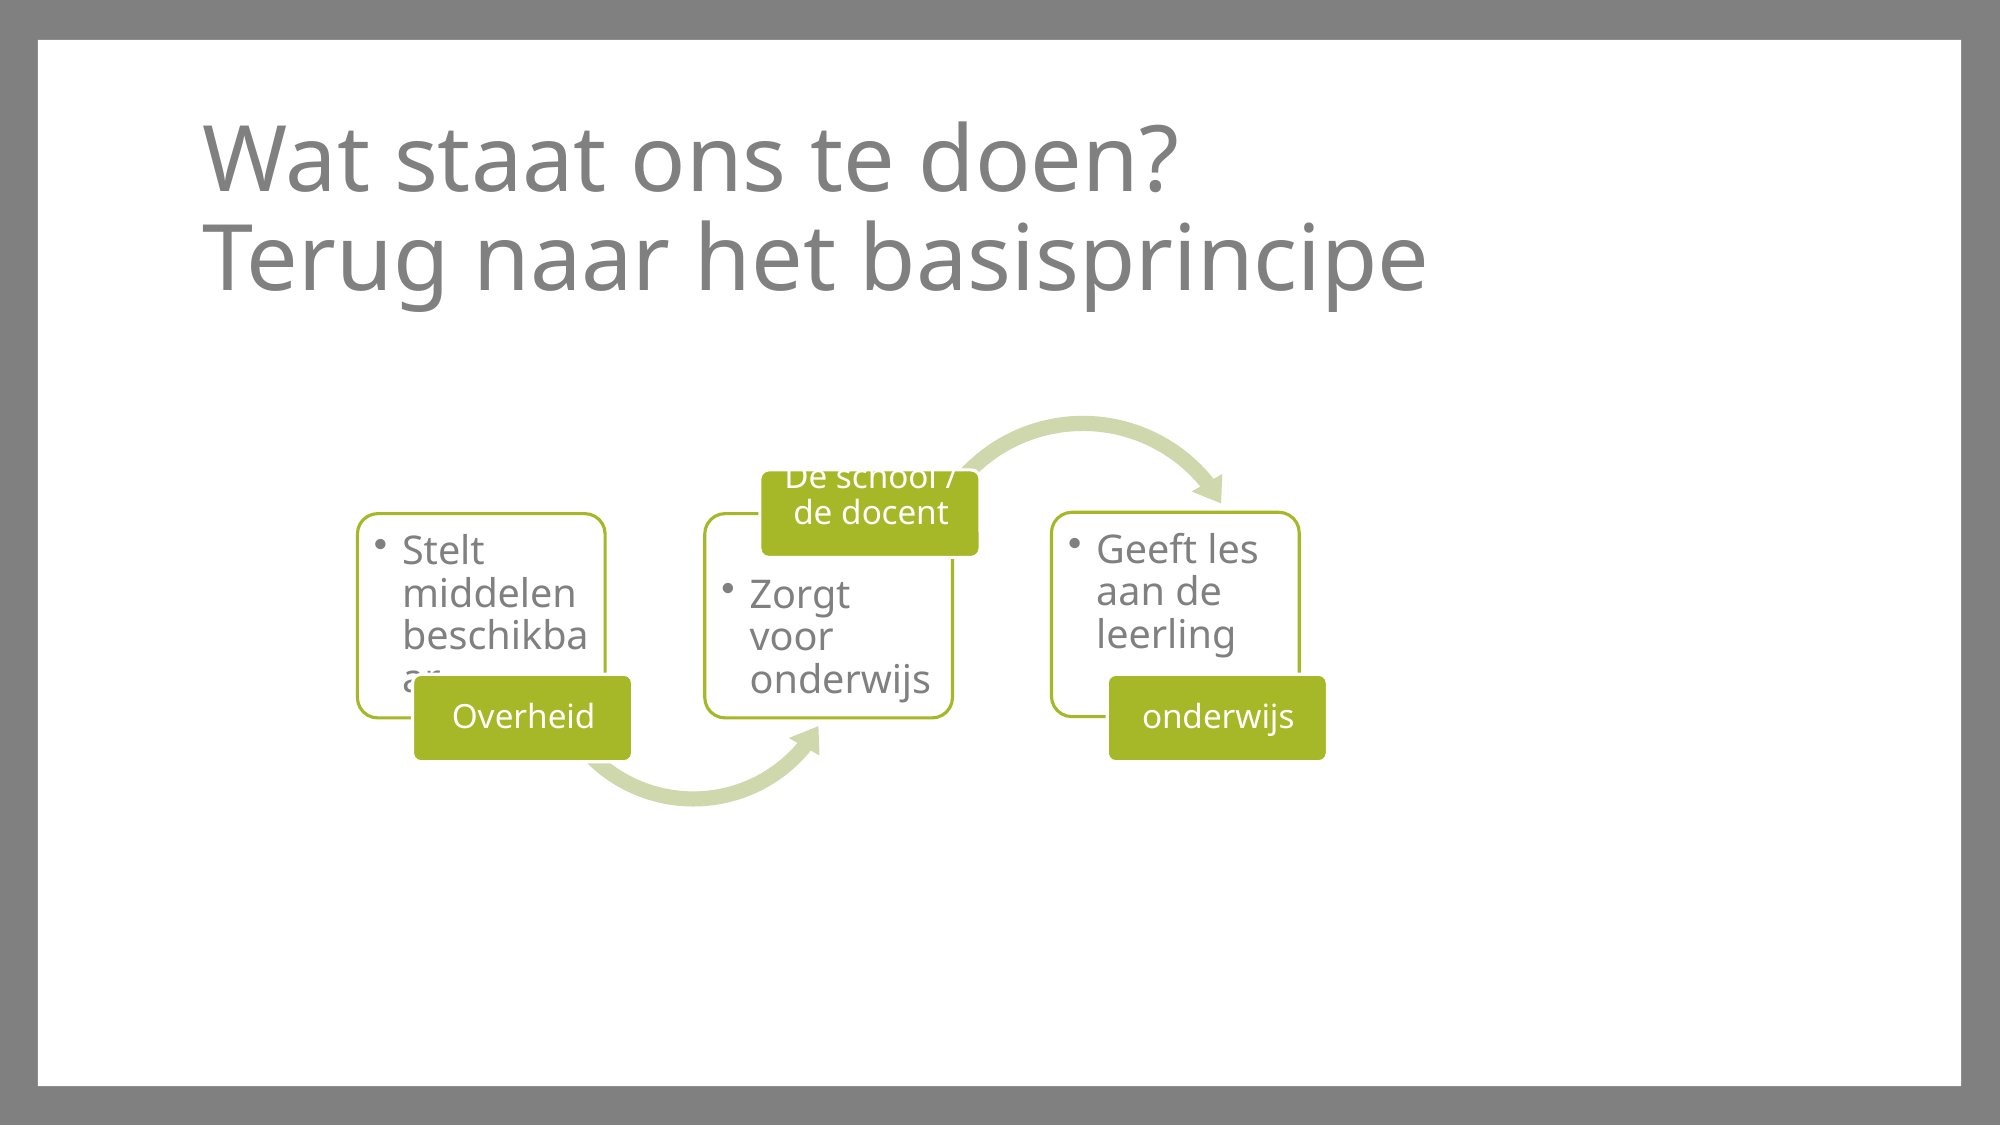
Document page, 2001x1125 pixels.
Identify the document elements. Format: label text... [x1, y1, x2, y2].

title Wat staat ons te doen? Terug naar het basisprincipe [187, 99, 1808, 323]
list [121, 406, 1564, 825]
